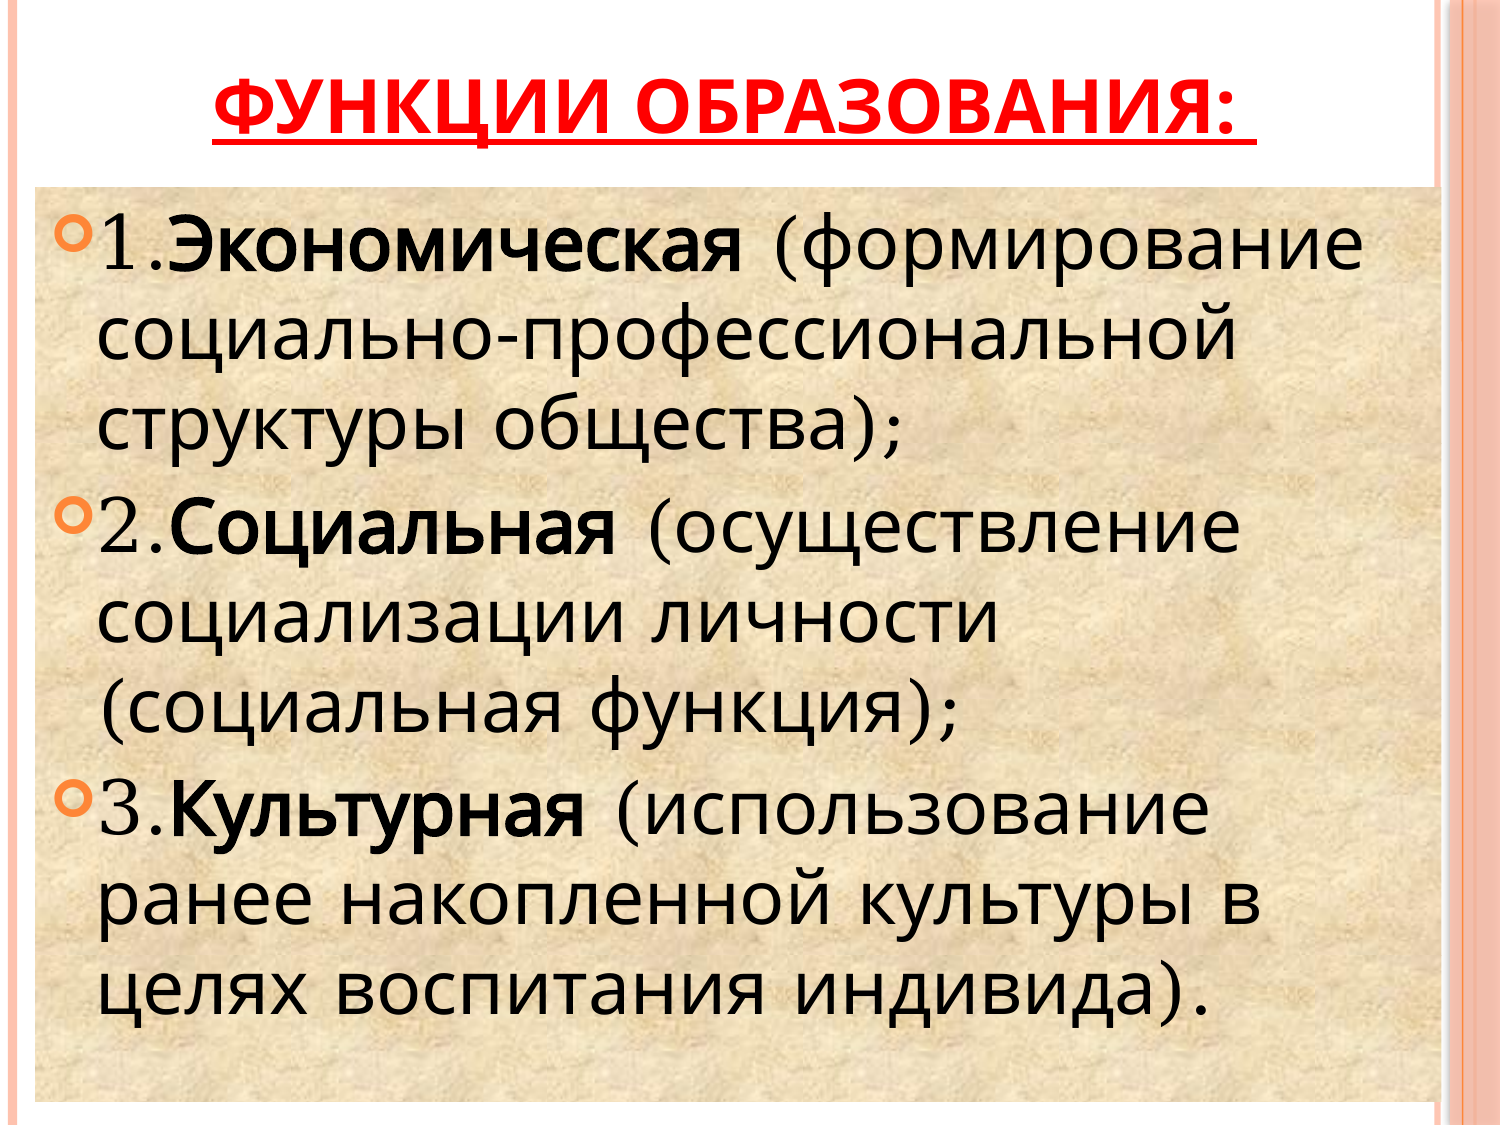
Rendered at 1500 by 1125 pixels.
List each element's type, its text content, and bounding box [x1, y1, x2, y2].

title Функции образования: [75, 0, 1395, 187]
list 1.Экономическая (формирование социально-профессиональной структуры общества); 2.Социальная (осуществление социализации личности (социальная функция); 3.Культурная (использование ранее накопленной культуры в целях воспитания индивида). [35, 187, 1442, 1102]
